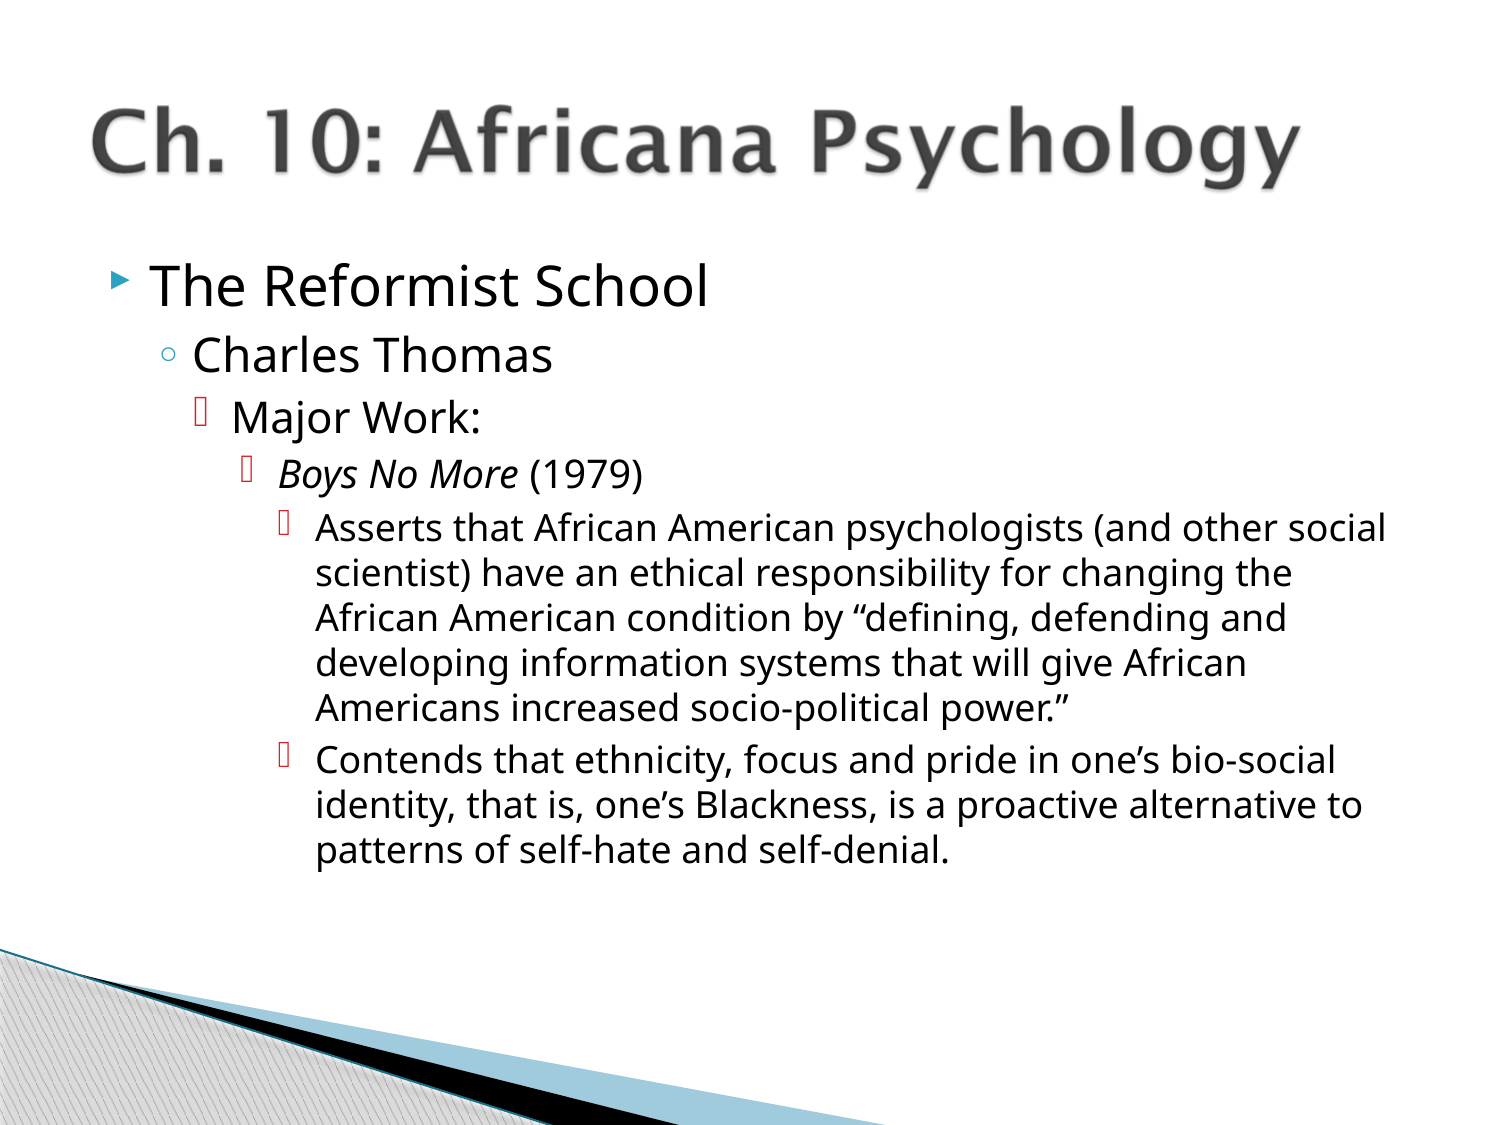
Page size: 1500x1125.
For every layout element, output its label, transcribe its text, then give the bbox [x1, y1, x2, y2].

list The Reformist School Charles Thomas Major Work: Boys No More (1979) Asserts that African American psychologists (and other social scientist) have an ethical responsibility for changing the African American condition by “defining, defending and developing information systems that will give African Americans increased socio-political power.” Contends that ethnicity, focus and pride in one’s bio-social identity, that is, one’s Blackness, is a proactive alternative to patterns of self-hate and self-denial. [74, 244, 1426, 986]
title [73, 43, 1427, 235]
